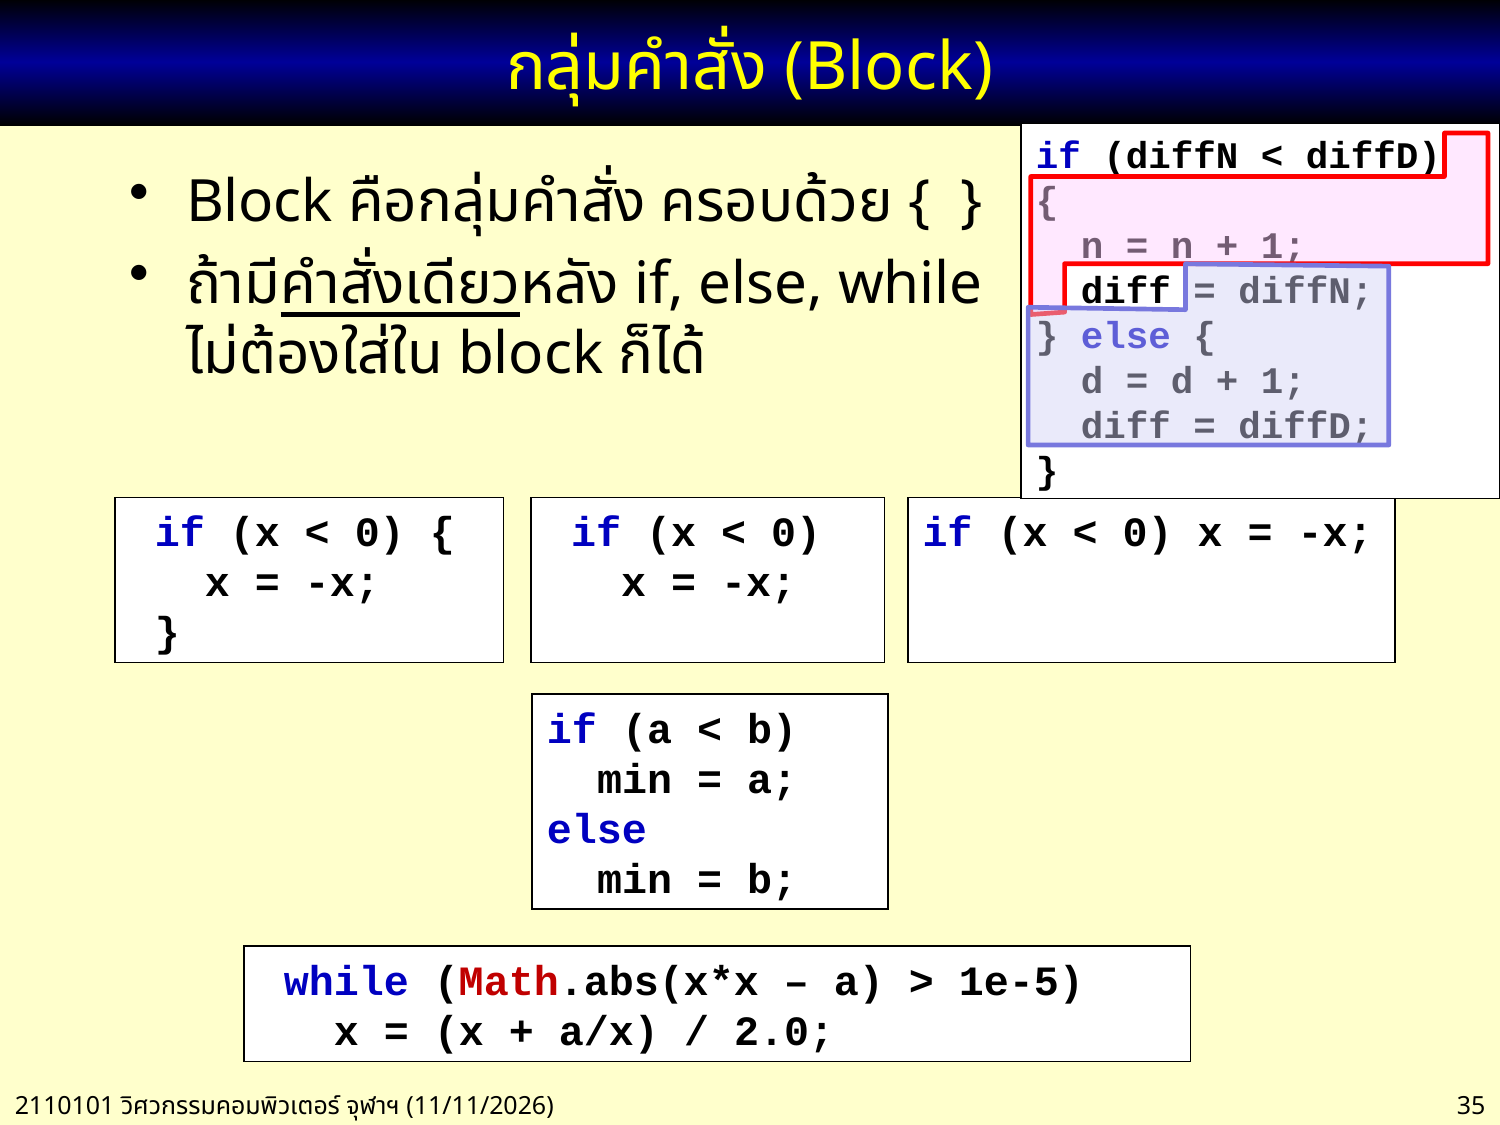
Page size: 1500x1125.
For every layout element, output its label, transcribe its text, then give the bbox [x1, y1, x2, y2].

title กลุ่มคำสั่ง (Block) [0, 0, 1500, 126]
text_box if (x < 0) x = -x; [531, 497, 885, 663]
text_box while (Math.abs(x*x – a) > 1e-5) x = (x + a/x) / 2.0; [244, 946, 1191, 1062]
text_box if (x < 0) x = -x; [907, 497, 1396, 663]
text_box [1028, 263, 1389, 446]
text_box if (diffN < diffD) { n = n + 1; diff = diffN; } else { d = d + 1; diff = diffD; } [1021, 123, 1500, 499]
text_box if (x < 0) { x = -x; } [115, 497, 504, 663]
text_box if (a < b) min = a; else min = b; [532, 693, 888, 909]
text_box [1030, 132, 1489, 307]
list Block คือกลุ่มคำสั่ง ครอบด้วย { } ถ้ามีคำสั่งเดียวหลัง if, else, while ไม่ต้องใส่ใน block ก็ได้ [114, 155, 1021, 431]
